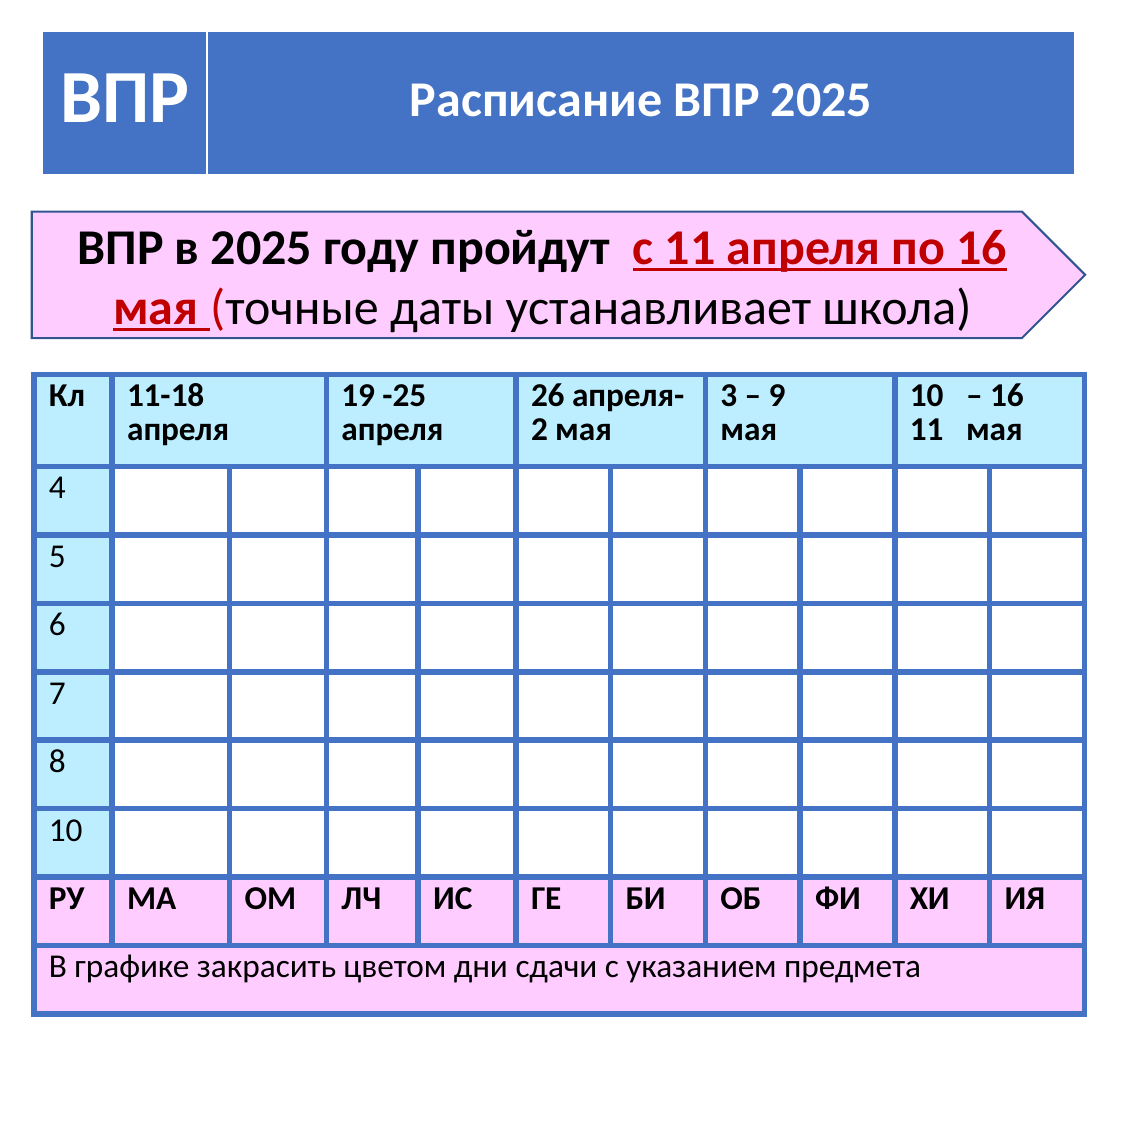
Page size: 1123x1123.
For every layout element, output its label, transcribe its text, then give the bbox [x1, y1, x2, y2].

table_cell [519, 811, 608, 874]
table_cell [329, 606, 415, 669]
table_cell [898, 606, 987, 669]
table_cell [708, 743, 797, 806]
table_cell [329, 538, 415, 601]
table_cell [519, 469, 608, 532]
table_header 3 – 9 мая [708, 377, 892, 464]
table_cell ИЯ [992, 880, 1082, 943]
table_cell [421, 811, 513, 874]
table_cell 8 [37, 743, 109, 806]
table_cell [115, 811, 227, 874]
table_cell ГЕ [519, 880, 608, 943]
table_cell МА [115, 880, 227, 943]
table_header 11-18 апреля [115, 377, 324, 464]
table_cell ЛЧ [329, 880, 415, 943]
table_cell [421, 675, 513, 737]
table_cell [421, 606, 513, 669]
table_cell ОМ [232, 880, 324, 943]
table_cell [115, 743, 227, 806]
table_cell ОБ [708, 880, 797, 943]
table_cell 5 [37, 538, 109, 601]
table_cell [519, 675, 608, 737]
table_cell [803, 675, 892, 737]
table_cell [898, 675, 987, 737]
table_header Кл [37, 377, 109, 464]
table_cell [708, 606, 797, 669]
table_header 19 -25 апреля [329, 377, 513, 464]
table_cell [329, 743, 415, 806]
table_cell [519, 538, 608, 601]
table_cell [115, 469, 227, 532]
table_cell [992, 811, 1082, 874]
table_cell [613, 743, 703, 806]
table_cell [708, 469, 797, 532]
table_cell [803, 811, 892, 874]
table_cell [115, 538, 227, 601]
table_cell [329, 469, 415, 532]
text_box ВПР в 2025 году пройдут с 11 апреля по 16 мая (точные даты устанавливает школа) [30, 210, 1087, 340]
table_cell [519, 743, 608, 806]
table_cell [232, 743, 324, 806]
table_cell [708, 811, 797, 874]
table_header 26 апреля- 2 мая [519, 377, 703, 464]
table_cell [992, 675, 1082, 737]
table_cell [421, 469, 513, 532]
table_cell ХИ [898, 880, 987, 943]
table_cell БИ [613, 880, 703, 943]
table_cell В графике закрасить цветом дни сдачи с указанием предмета [37, 948, 1082, 1011]
table_cell [898, 538, 987, 601]
table_cell ИС [421, 880, 513, 943]
table_cell [613, 538, 703, 601]
table_cell [898, 469, 987, 532]
table_cell [421, 538, 513, 601]
table_cell [992, 743, 1082, 806]
table_cell [708, 538, 797, 601]
table_cell [992, 538, 1082, 601]
table_cell [613, 469, 703, 532]
table_cell [115, 675, 227, 737]
table_header – 16 мая [898, 377, 1082, 464]
table_cell [803, 606, 892, 669]
table_cell [992, 469, 1082, 532]
table_cell [613, 675, 703, 737]
table_cell РУ [37, 880, 109, 943]
table_cell ФИ [803, 880, 892, 943]
table_cell [613, 811, 703, 874]
table_cell [898, 743, 987, 806]
table_cell [232, 469, 324, 532]
table_cell [329, 675, 415, 737]
table_cell [898, 811, 987, 874]
table_cell 6 [37, 606, 109, 669]
table_cell [232, 675, 324, 737]
table_cell 7 [37, 675, 109, 737]
table_cell [519, 606, 608, 669]
table_cell 10 [37, 811, 109, 874]
table_cell [232, 538, 324, 601]
table_cell [329, 811, 415, 874]
table_cell [992, 606, 1082, 669]
table_cell [421, 743, 513, 806]
table_cell [613, 606, 703, 669]
table_cell [232, 811, 324, 874]
table_cell 4 [37, 469, 109, 532]
table_cell [803, 538, 892, 601]
table_header ВПР [43, 32, 206, 174]
table_header Расписание ВПР 2025 [208, 32, 1074, 174]
table_cell [232, 606, 324, 669]
table_cell [115, 606, 227, 669]
table_cell [803, 469, 892, 532]
table_cell [803, 743, 892, 806]
table_cell [708, 675, 797, 737]
